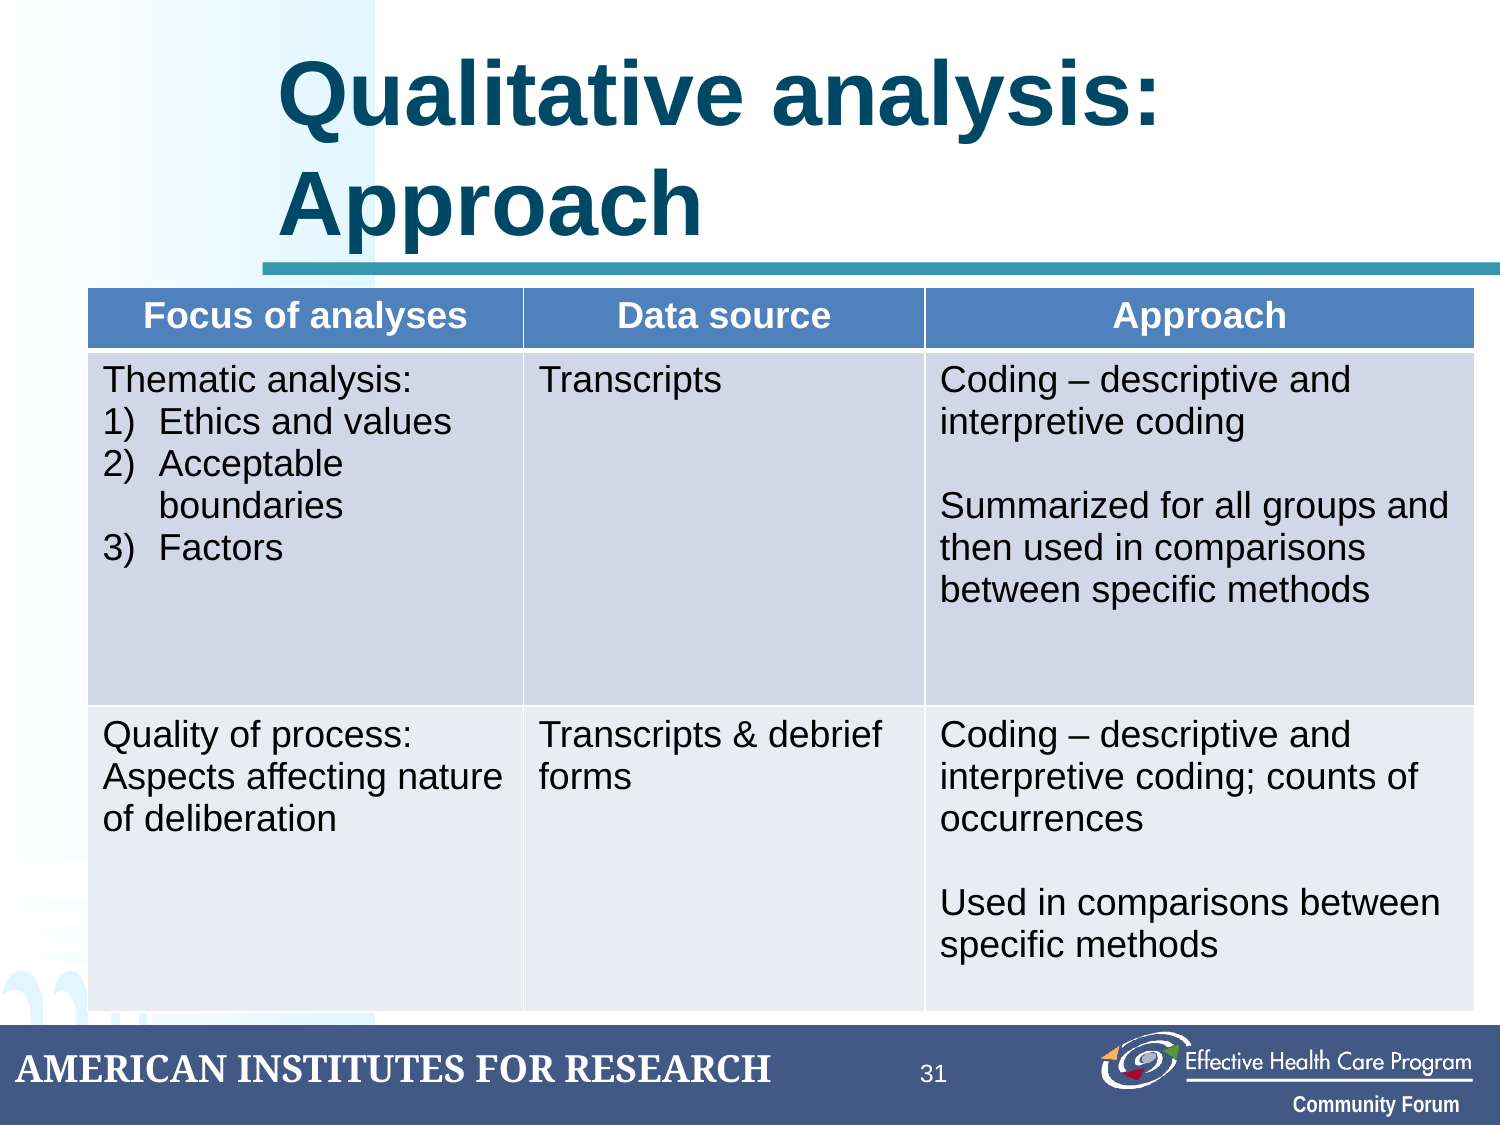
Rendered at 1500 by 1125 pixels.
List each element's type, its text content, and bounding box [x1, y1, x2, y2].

table_cell Coding – descriptive and interpretive coding Summarized for all groups and then used in comparisons between specific methods [926, 353, 1474, 705]
table_header Data source [524, 288, 924, 348]
table_cell Transcripts [524, 353, 924, 705]
table_cell Quality of process: Aspects affecting nature of deliberation [88, 707, 523, 1011]
picture [1100, 1031, 1473, 1089]
table_cell Thematic analysis: Ethics and values Acceptable boundaries Factors [88, 353, 523, 705]
table_cell Coding – descriptive and interpretive coding; counts of occurrences Used in comparisons between specific methods [926, 707, 1474, 1011]
title Qualitative analysis: Approach [262, 49, 1475, 238]
table_header Focus of analyses [88, 288, 523, 348]
table_cell Transcripts & debrief forms [524, 707, 924, 1011]
table_header Approach [926, 288, 1474, 348]
